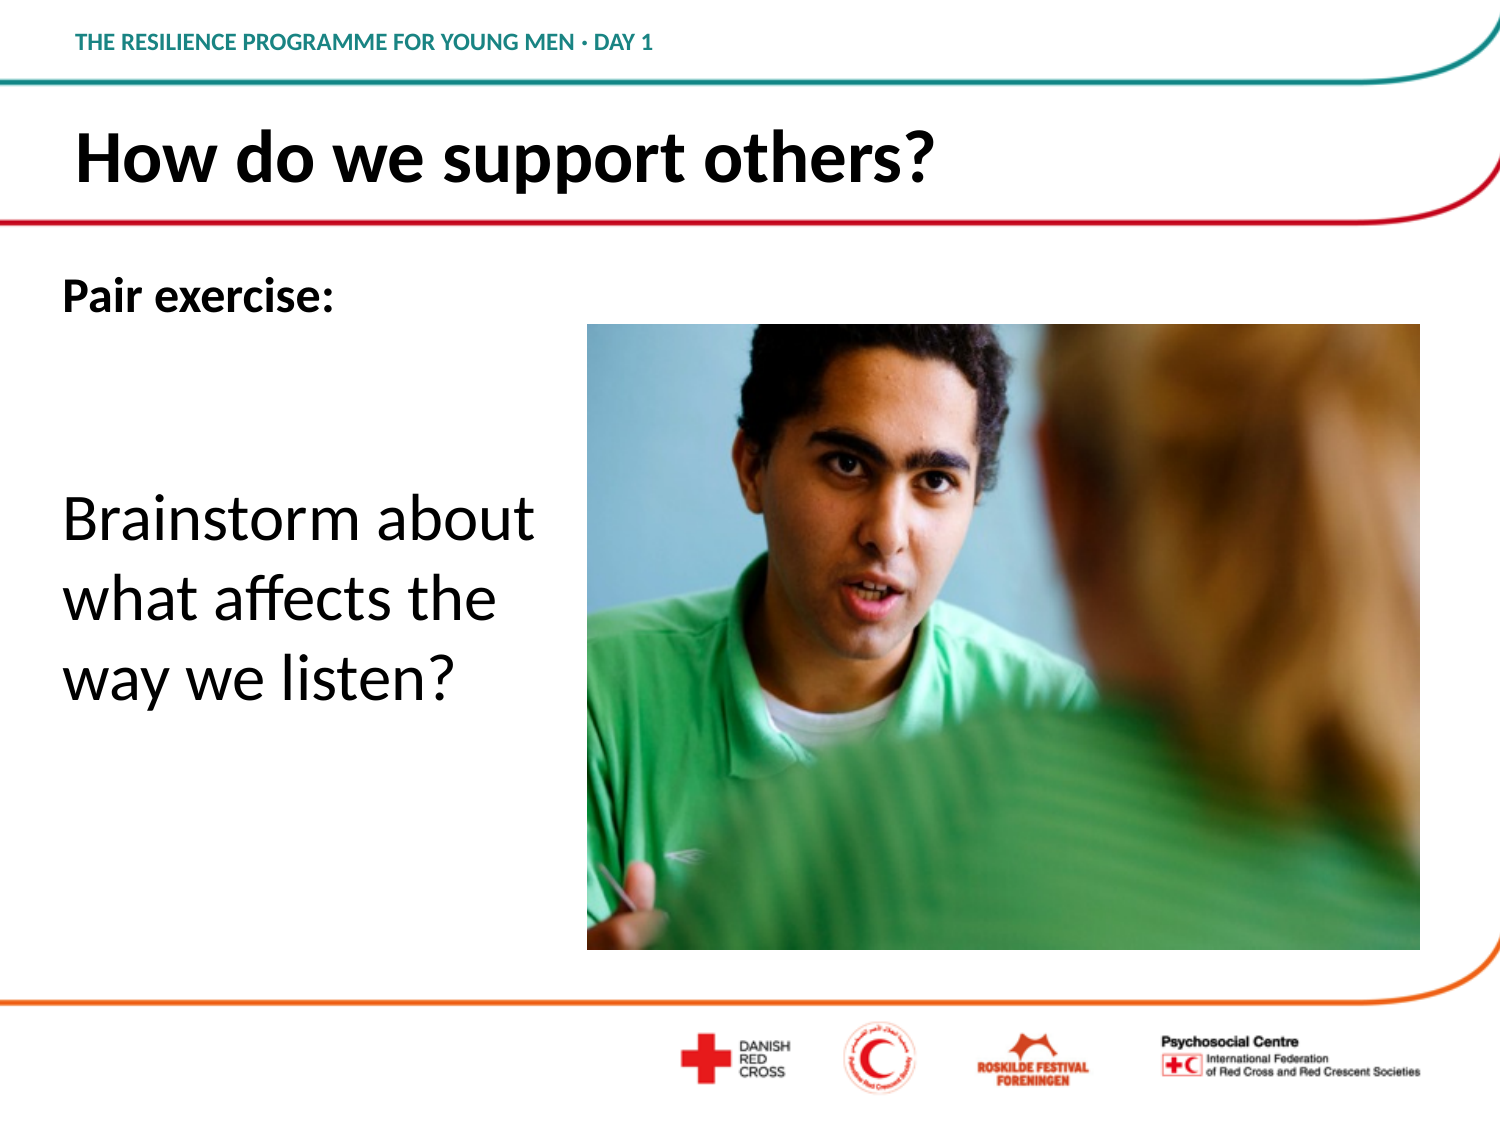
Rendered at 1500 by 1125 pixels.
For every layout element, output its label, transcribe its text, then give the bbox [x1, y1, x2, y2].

title How do we support others? [75, 81, 1425, 224]
list Pair exercise: Brainstorm about what affects the way we listen? [62, 262, 563, 1005]
picture [0, 0, 1500, 1125]
